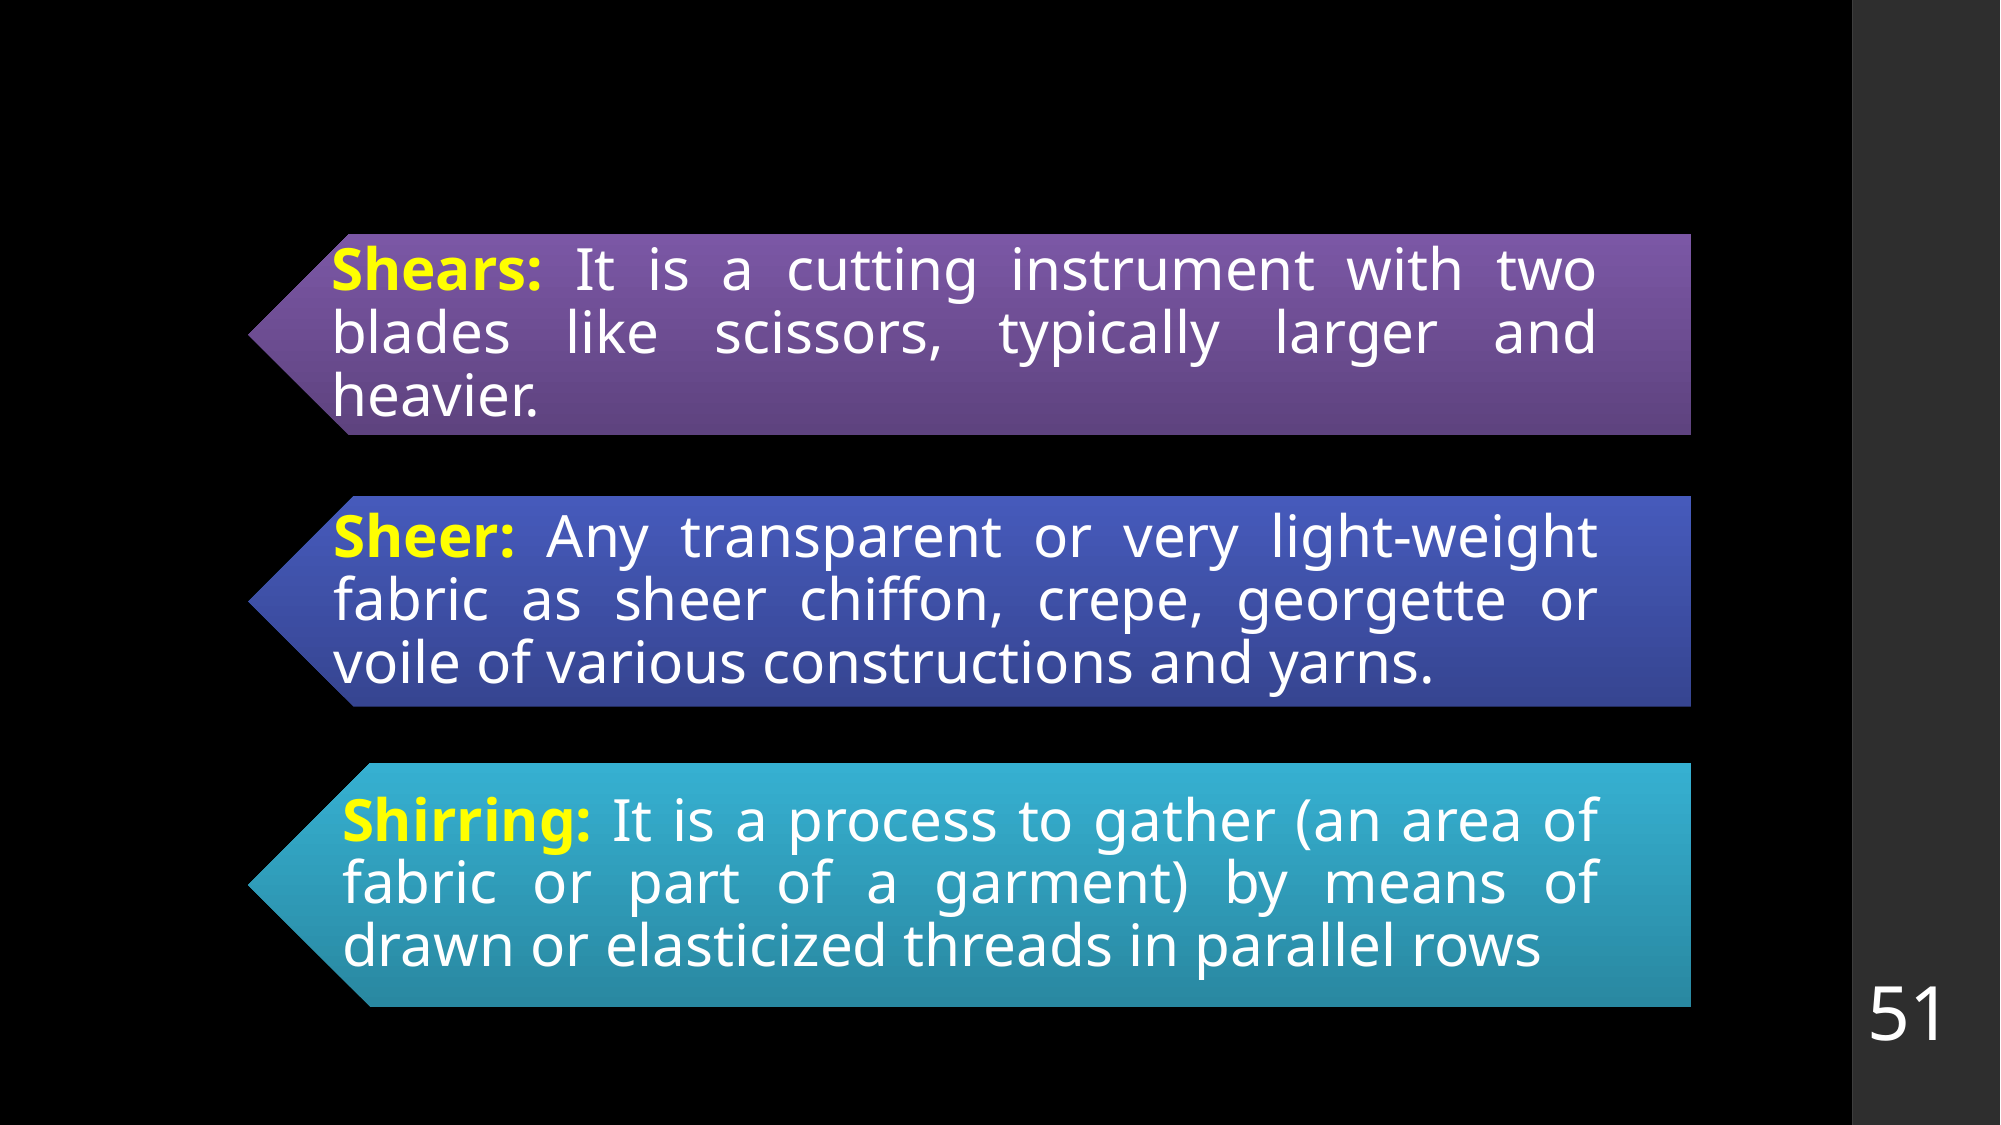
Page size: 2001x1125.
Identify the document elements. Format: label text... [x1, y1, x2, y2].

slide_number 51 [1862, 1019, 1955, 1057]
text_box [0, 228, 2000, 1008]
